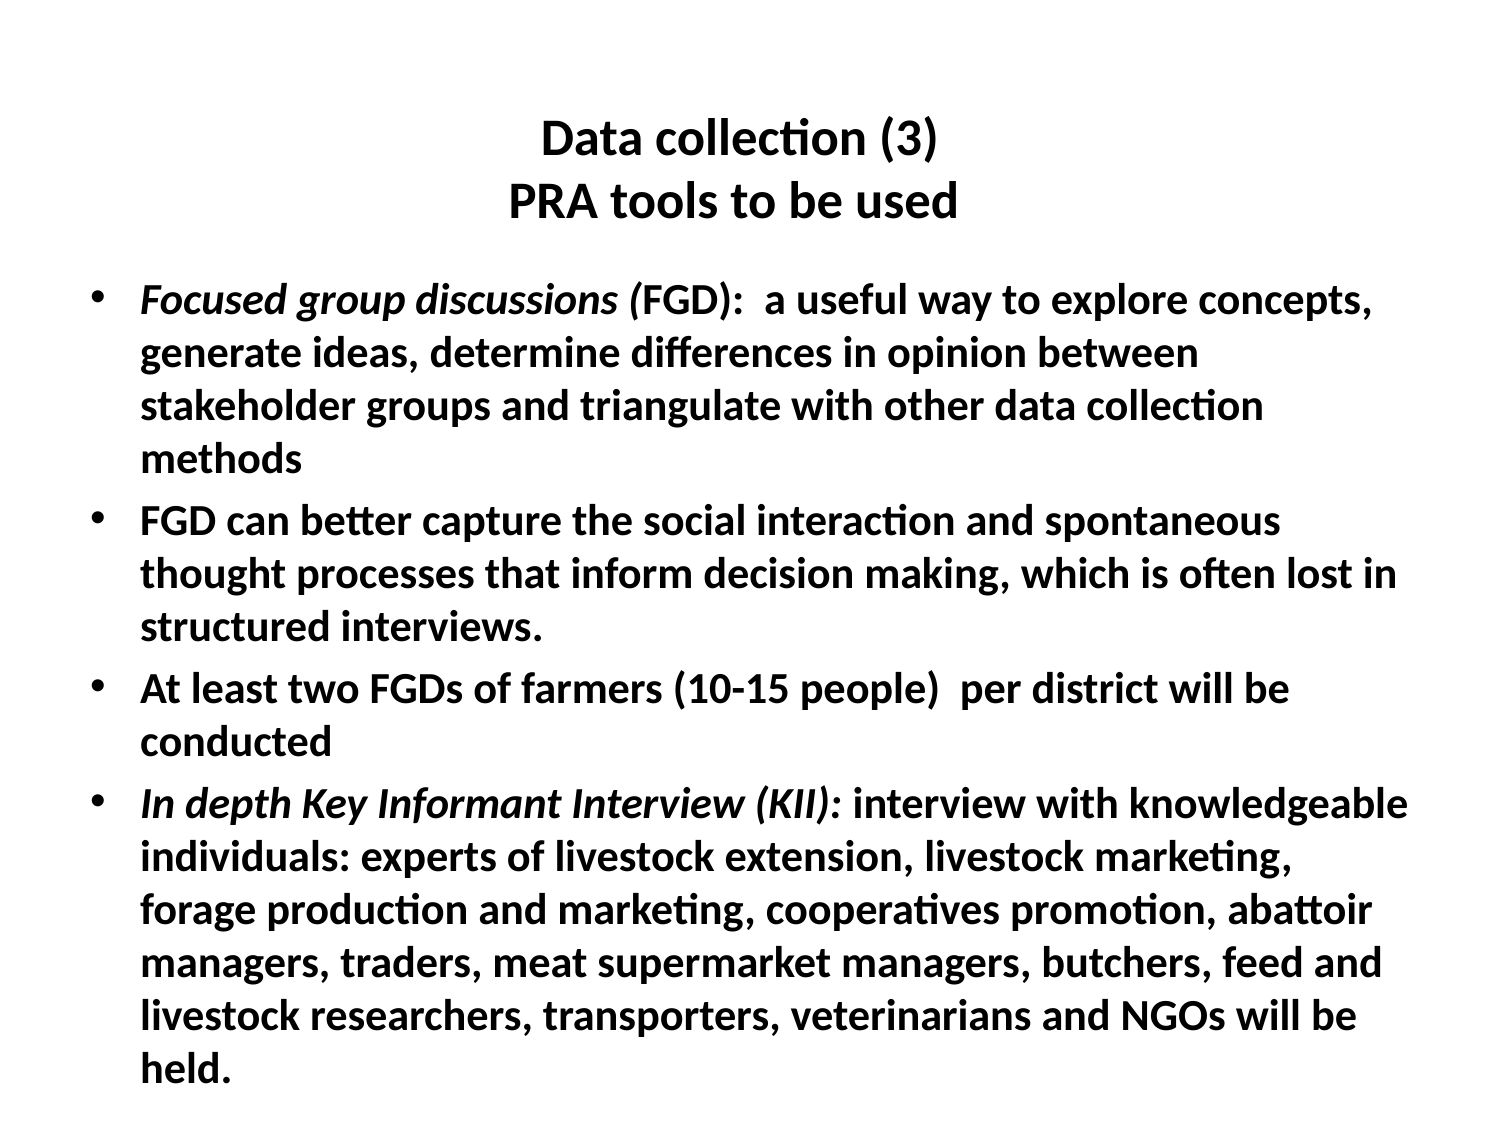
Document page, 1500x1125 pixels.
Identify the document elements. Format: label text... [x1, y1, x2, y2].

list Focused group discussions (FGD): a useful way to explore concepts, generate ideas, determine differences in opinion between stakeholder groups and triangulate with other data collection methods FGD can better capture the social interaction and spontaneous thought processes that inform decision making, which is often lost in structured interviews. At least two FGDs of farmers (10-15 people) per district will be conducted In depth Key Informant Interview (KII): interview with knowledgeable individuals: experts of livestock extension, livestock marketing, forage production and marketing, cooperatives promotion, abattoir managers, traders, meat supermarket managers, butchers, feed and livestock researchers, transporters, veterinarians and NGOs will be held. [75, 262, 1425, 1100]
text_box [62, 50, 1413, 238]
